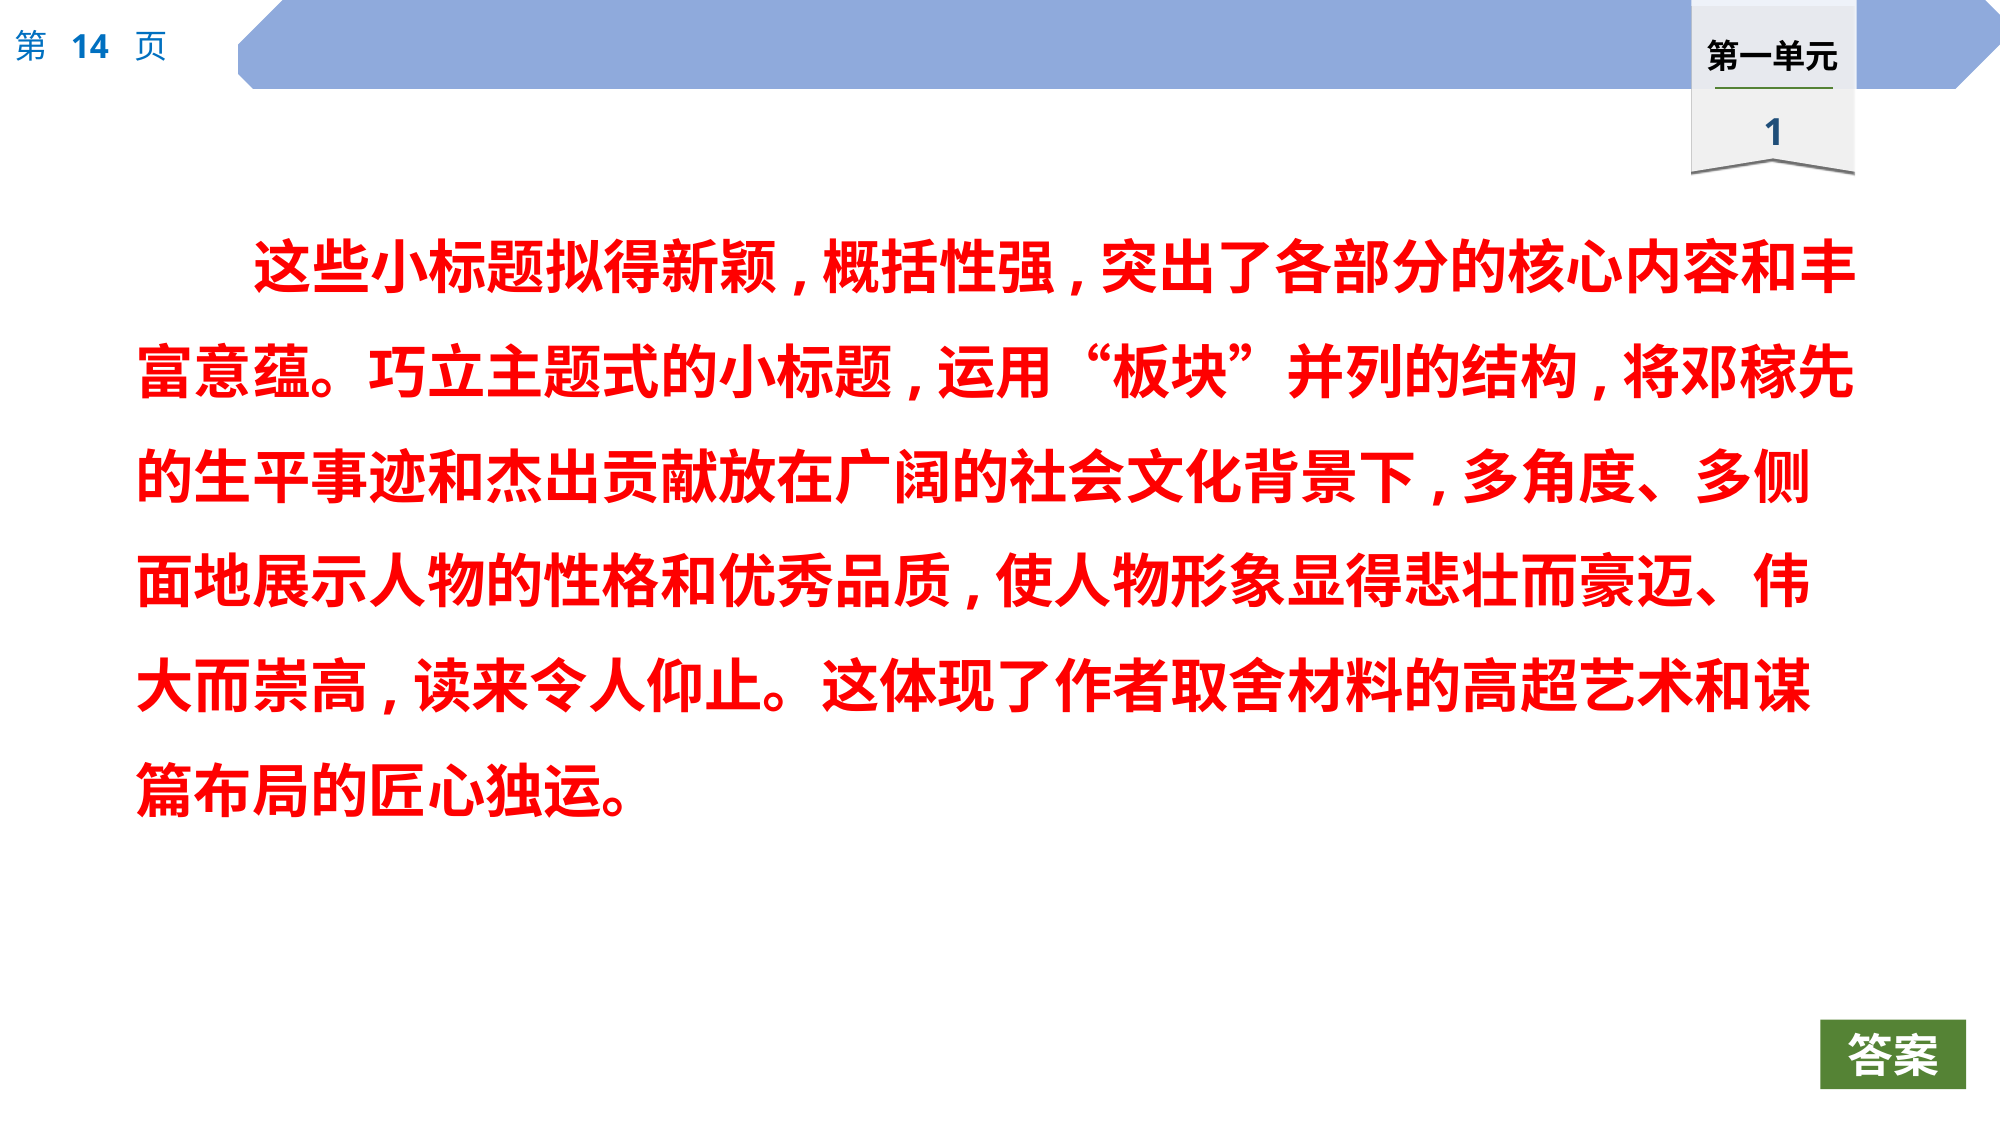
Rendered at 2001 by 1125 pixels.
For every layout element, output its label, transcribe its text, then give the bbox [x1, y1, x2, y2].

list 这些小标题拟得新颖,概括性强,突出了各部分的核心内容和丰富意蕴。巧立主题式的小标题,运用“板块”并列的结构,将邓稼先的生平事迹和杰出贡献放在广阔的社会文化背景下,多角度、多侧面地展示人物的性格和优秀品质,使人物形象显得悲壮而豪迈、伟大而崇高,读来令人仰止。这体现了作者取舍材料的高超艺术和谋篇布局的匠心独运。 [121, 187, 1879, 329]
text_box 答案 [1820, 1019, 1967, 1090]
